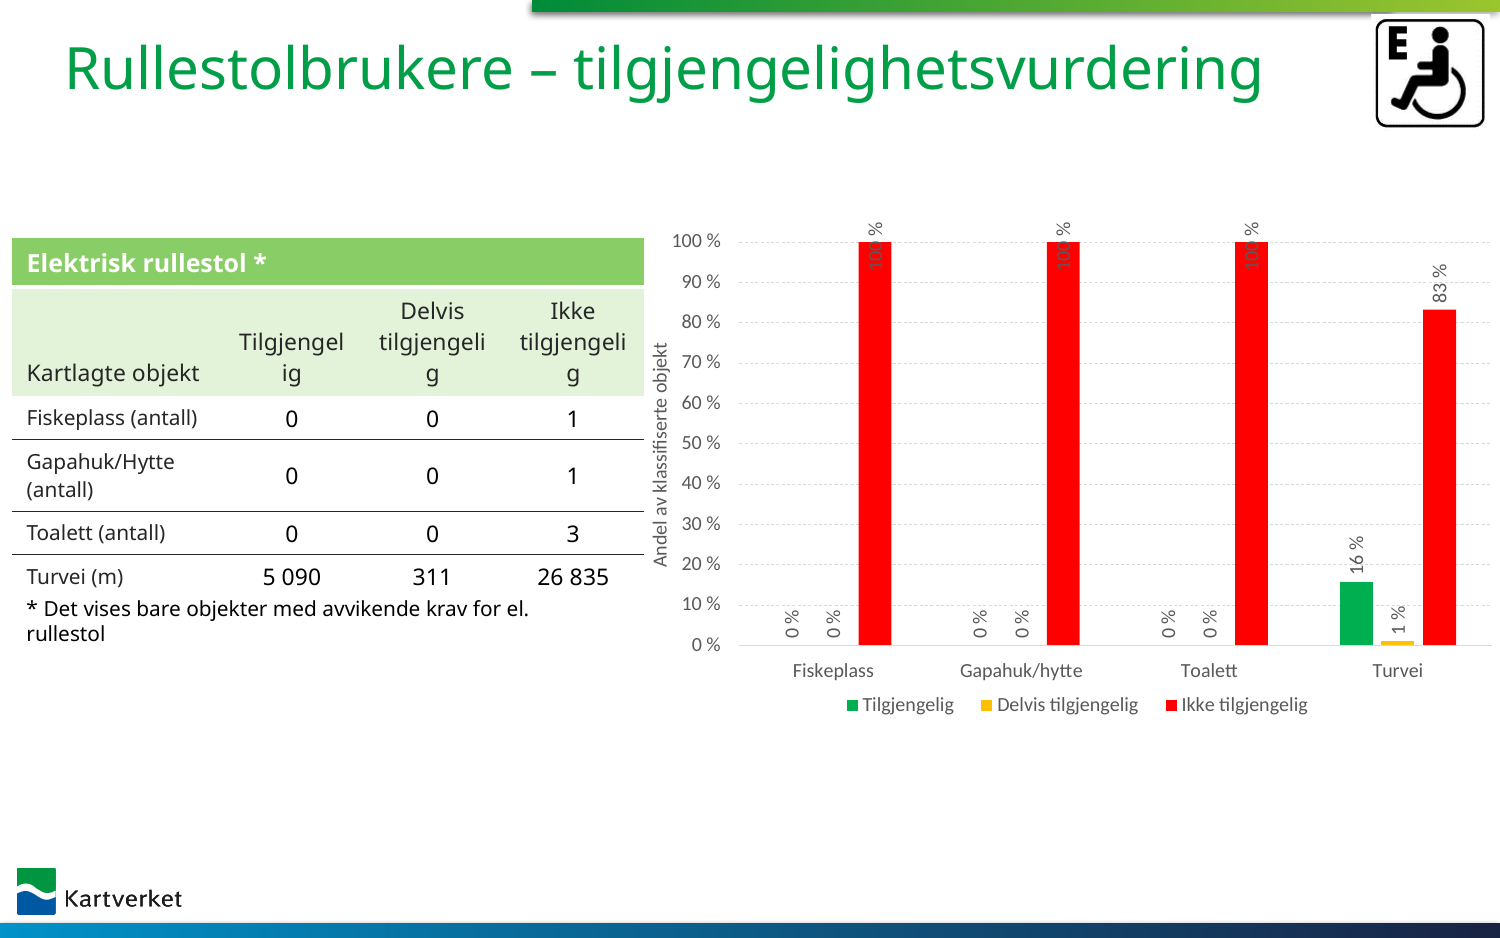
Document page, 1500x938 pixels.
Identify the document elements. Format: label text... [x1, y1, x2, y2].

table_cell Toalett (antall) [12, 512, 222, 554]
table_cell Fiskeplass (antall) [12, 396, 222, 439]
table_cell 311 [362, 555, 503, 588]
table_cell Delvis tilgjengelig [362, 289, 503, 396]
table_cell 26 835 [503, 555, 638, 598]
table_cell Turvei (m) [12, 555, 222, 588]
table_cell Tilgjengelig [222, 289, 362, 396]
table_cell 0 [362, 440, 503, 511]
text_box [1371, 13, 1491, 133]
table_cell 0 [222, 440, 362, 511]
table_cell 1 [503, 396, 638, 439]
table_cell Kartlagte objekt [12, 289, 222, 396]
table_cell 0 [362, 512, 503, 554]
text_box * Det vises bare objekter med avvikende krav for el. rullestol [11, 588, 597, 653]
text_box Rullestolbrukere – tilgjengelighetsvurdering [49, 12, 1372, 109]
table_cell Ikke tilgjengelig [503, 289, 638, 396]
table_cell 3 [503, 512, 638, 554]
table_cell 1 [503, 440, 638, 511]
table_cell 0 [362, 396, 503, 439]
table_cell 0 [222, 512, 362, 554]
picture [643, 218, 1500, 728]
table_cell Gapahuk/Hytte (antall) [12, 440, 222, 511]
table_cell 0 [222, 396, 362, 439]
table_cell 5 090 [222, 555, 362, 588]
table_header Elektrisk rullestol * [12, 238, 638, 285]
